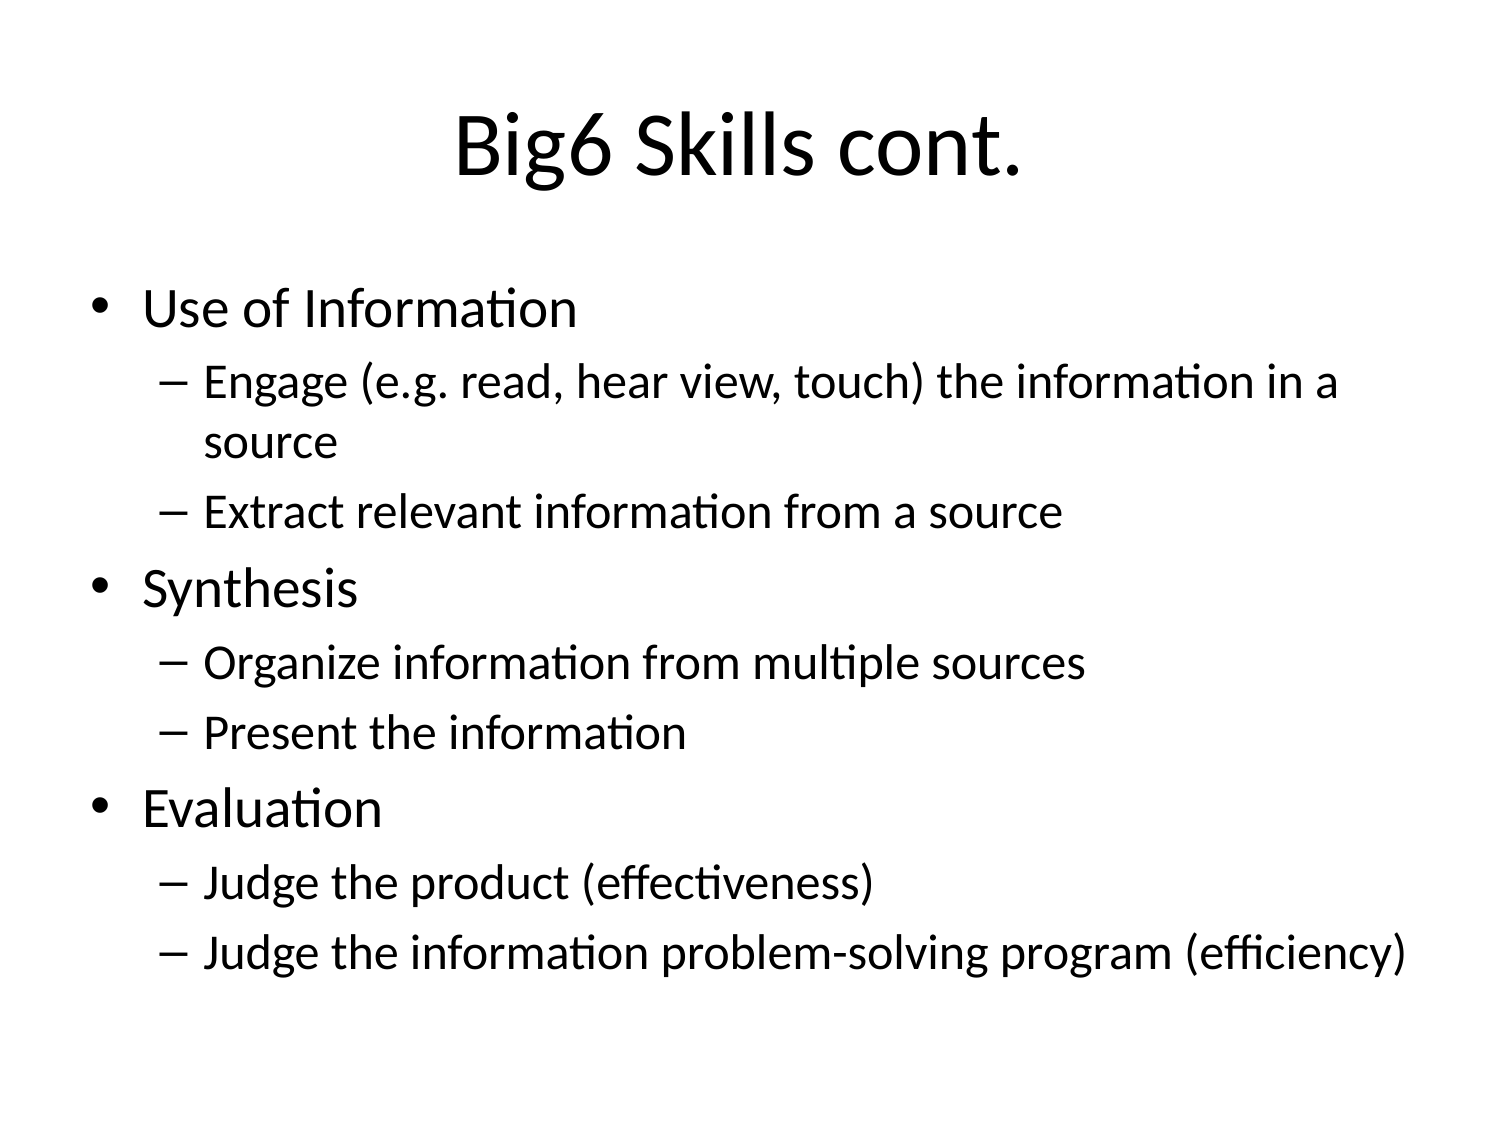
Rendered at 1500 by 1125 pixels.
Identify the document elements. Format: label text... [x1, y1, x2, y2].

title Big6 Skills cont. [75, 45, 1425, 233]
list Use of Information Engage (e.g. read, hear view, touch) the information in a source Extract relevant information from a source Synthesis Organize information from multiple sources Present the information Evaluation Judge the product (effectiveness) Judge the information problem-solving program (efficiency) [75, 262, 1425, 1005]
